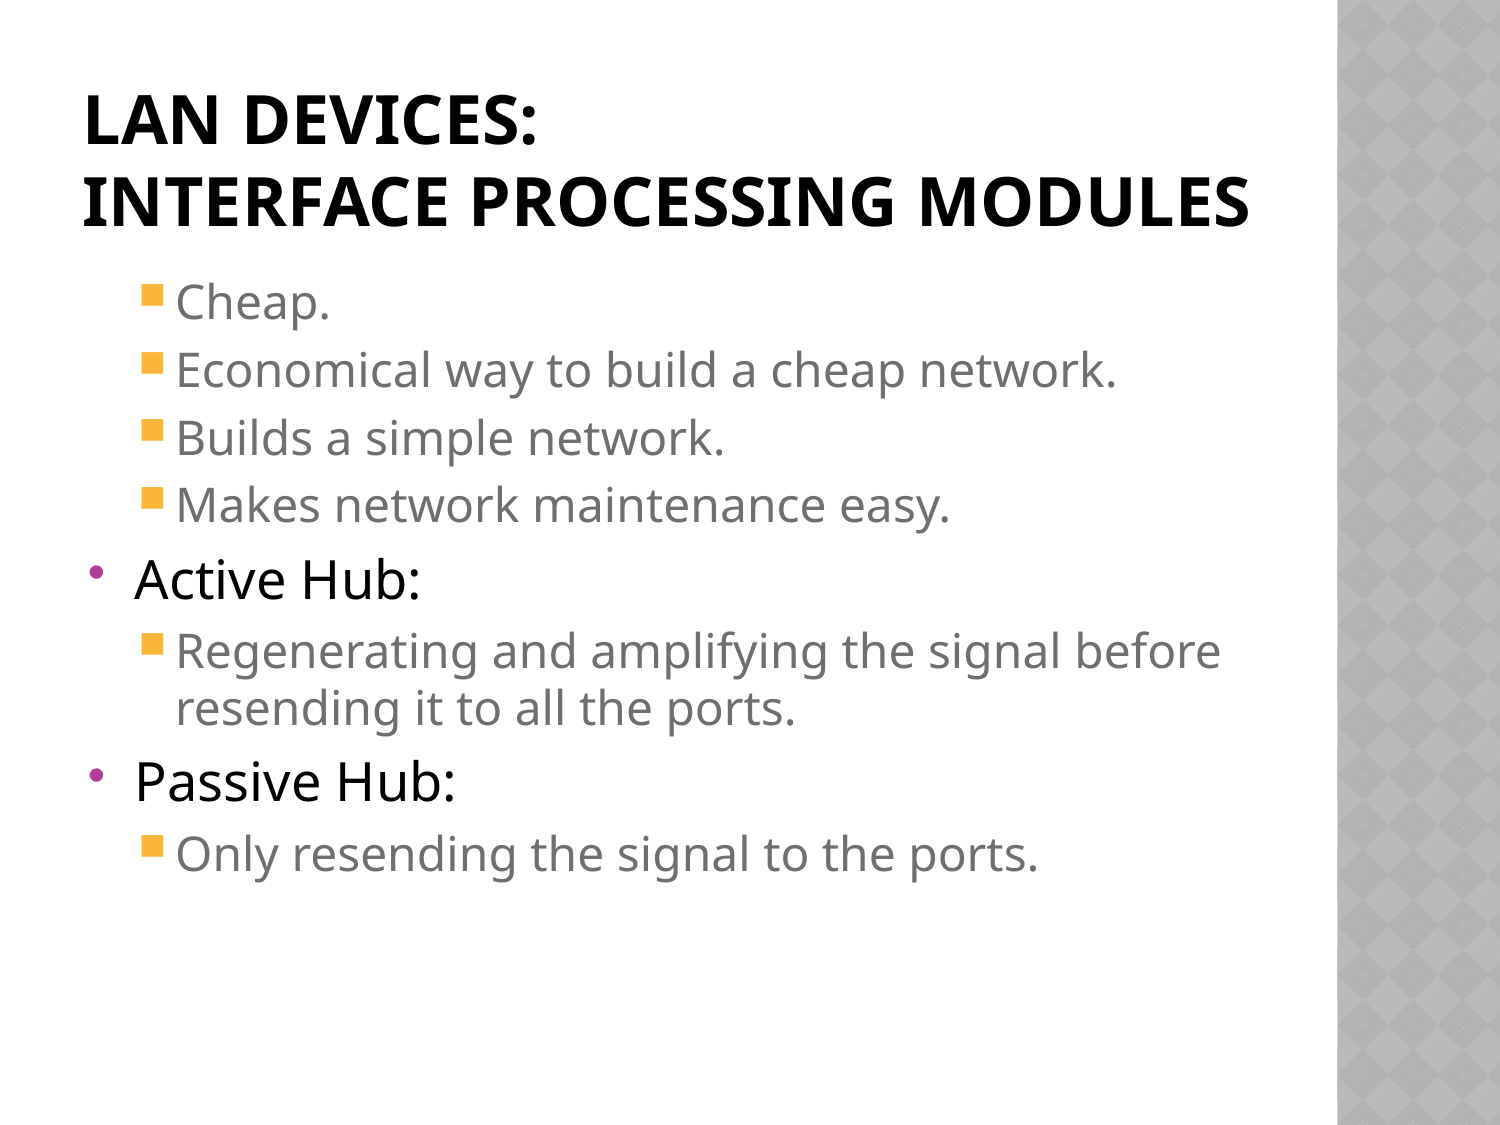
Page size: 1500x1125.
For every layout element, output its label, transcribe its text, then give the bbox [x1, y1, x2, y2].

list Cheap. Economical way to build a cheap network. Builds a simple network. Makes network maintenance easy. Active Hub: Regenerating and amplifying the signal before resending it to all the ports. Passive Hub: Only resending the signal to the ports. [75, 264, 1263, 1059]
title LAN devices: interface processing Modules [75, 52, 1263, 240]
